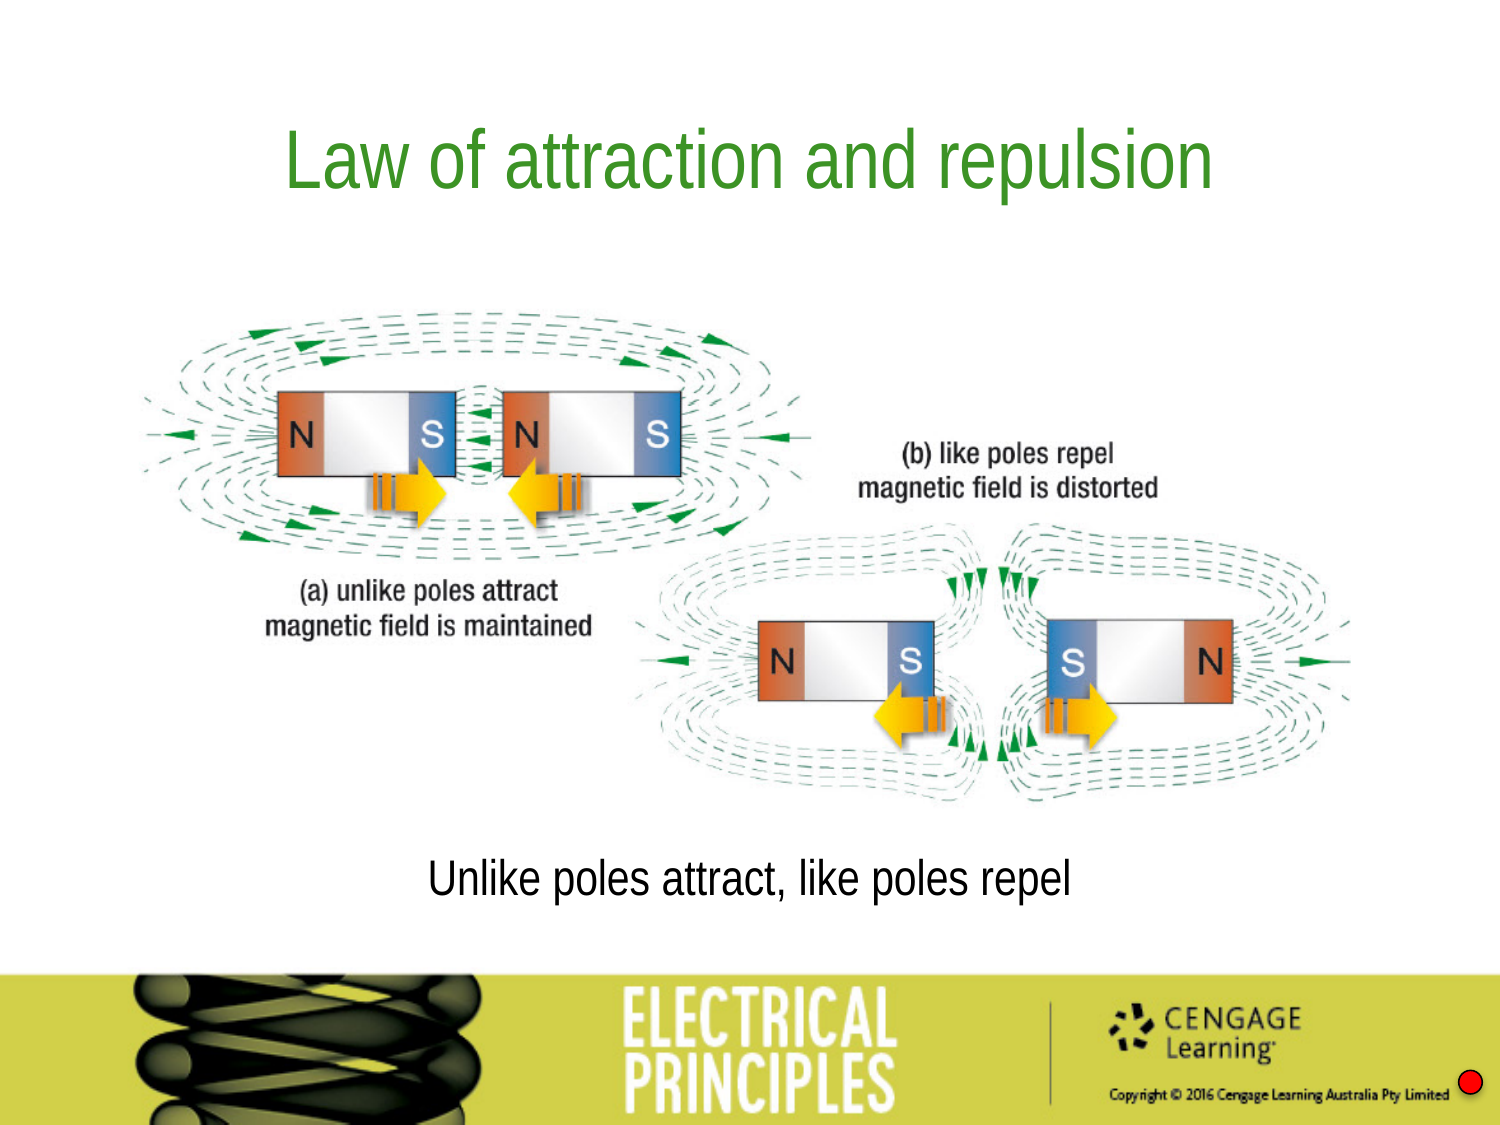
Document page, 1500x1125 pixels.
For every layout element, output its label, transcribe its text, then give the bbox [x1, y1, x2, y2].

title Law of attraction and repulsion [0, 0, 1500, 207]
picture [0, 207, 1500, 1125]
text_box [1457, 1069, 1484, 1095]
text_box Unlike poles attract, like poles repel [100, 838, 1400, 914]
